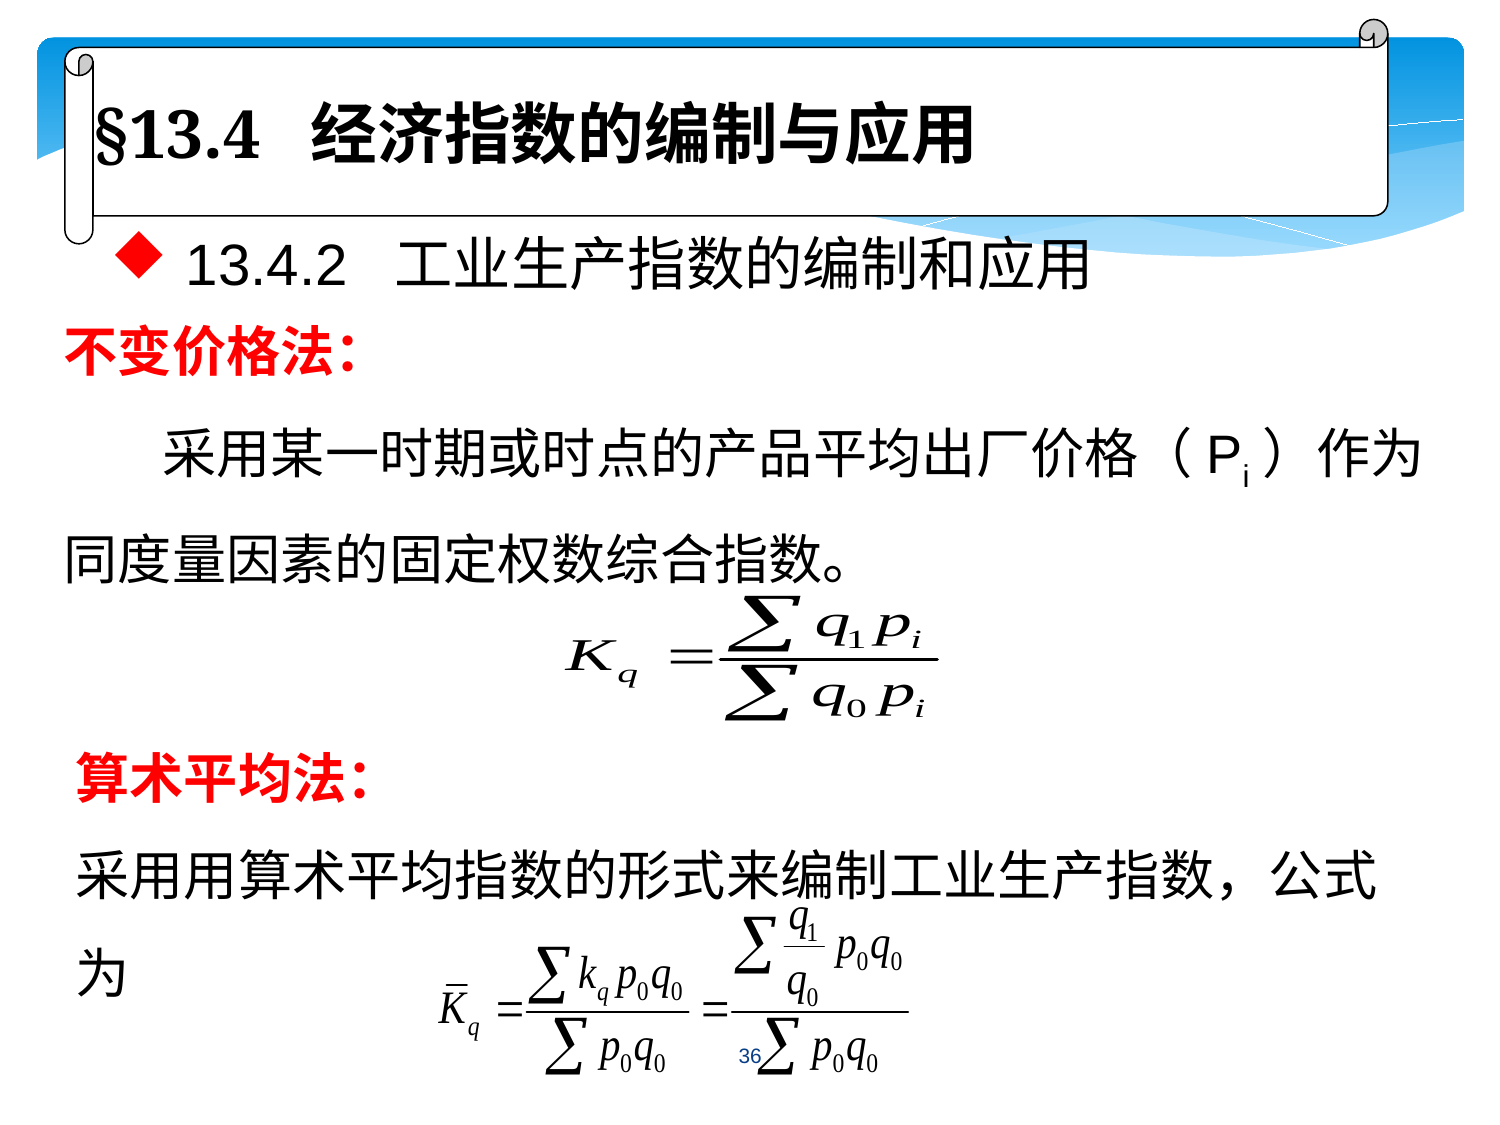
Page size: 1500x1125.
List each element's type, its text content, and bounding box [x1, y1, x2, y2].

text_box 不变价格法： 采用某一时期或时点的产品平均出厂价格（Pi）作为同度量因素的固定权数综合指数。 [48, 277, 1471, 599]
text_box §13.4 经济指数的编制与应用 [64, 19, 1388, 244]
text_box 13.4.2 工业生产指数的编制和应用 [96, 219, 1498, 314]
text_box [552, 587, 955, 732]
text_box 算术平均法： 采用用算术平均指数的形式来编制工业生产指数，公式为 [60, 704, 1446, 1012]
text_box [430, 884, 916, 1087]
